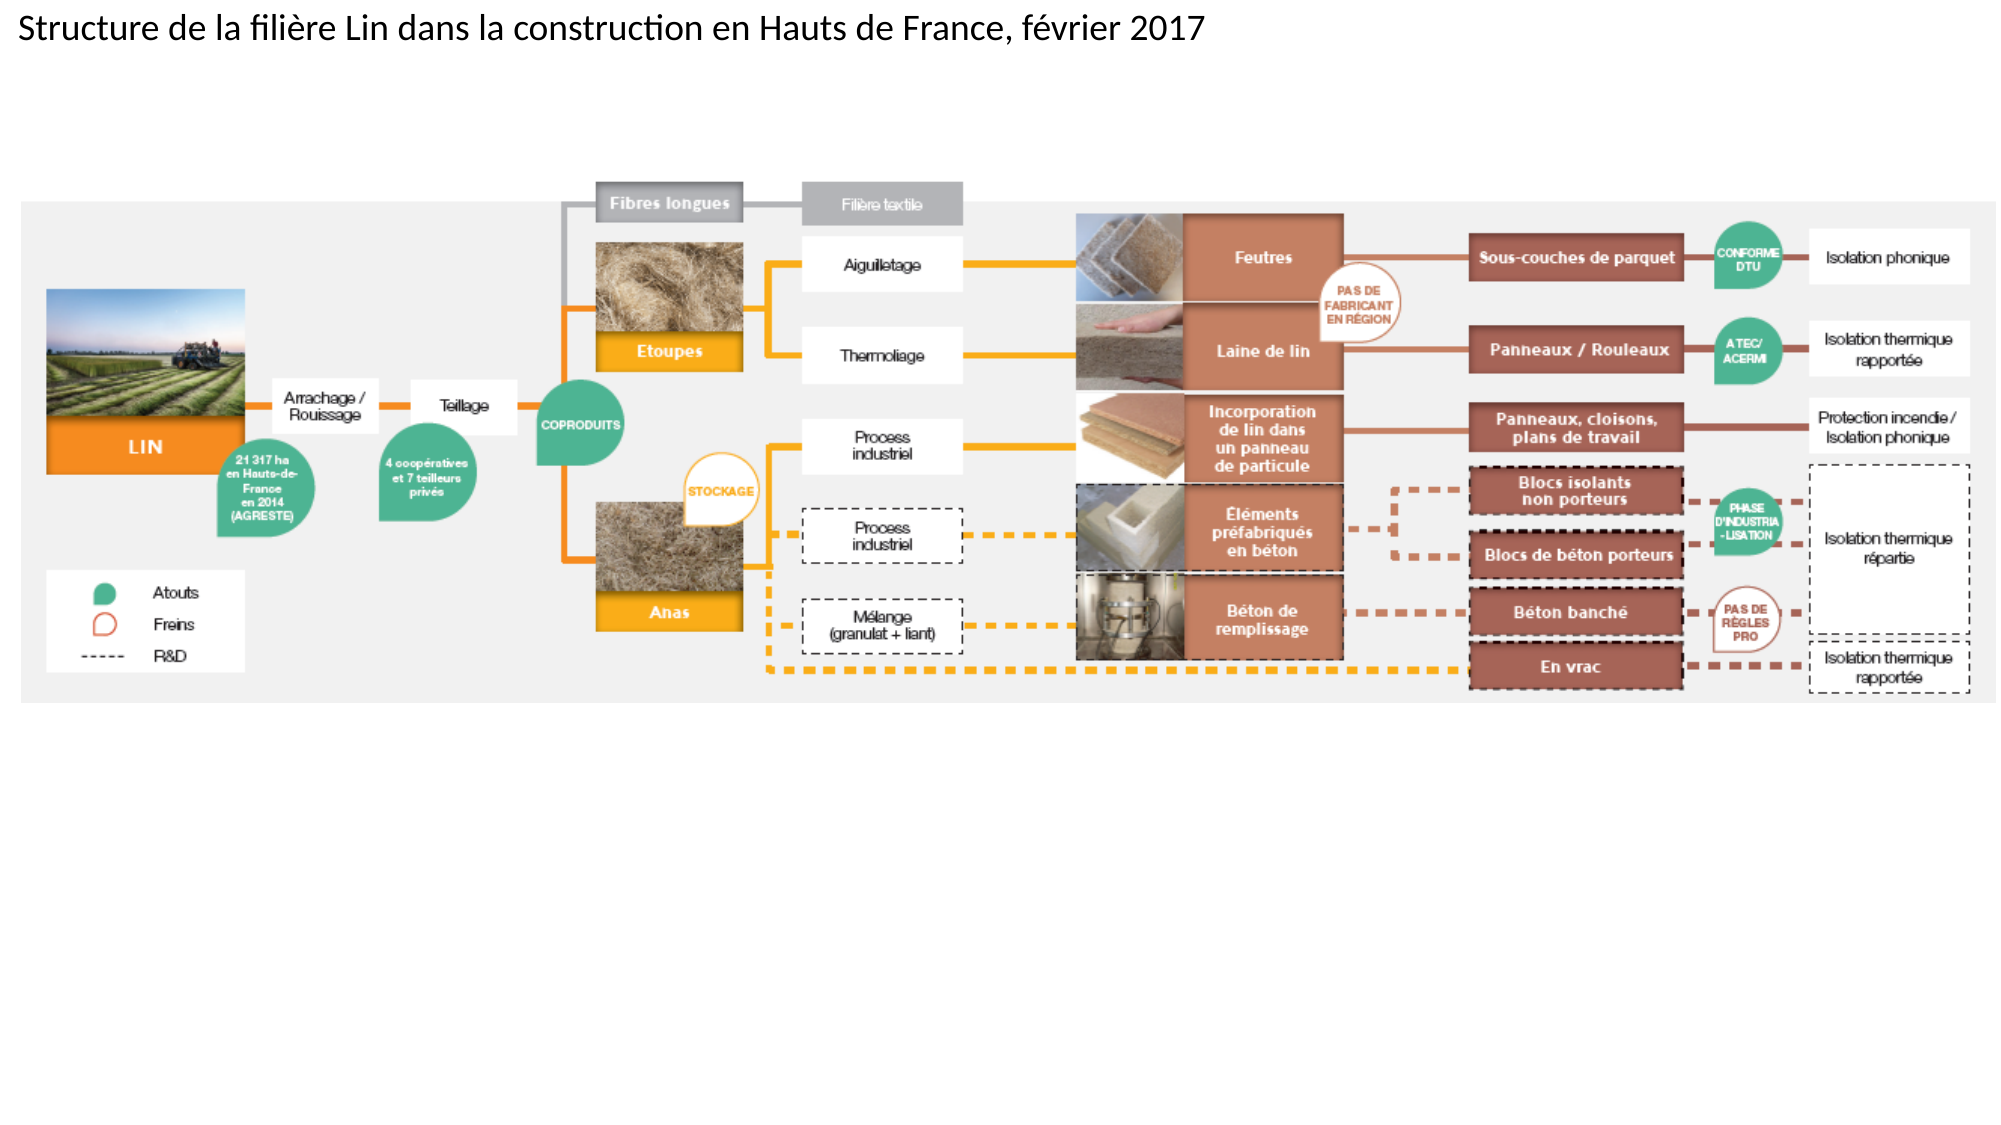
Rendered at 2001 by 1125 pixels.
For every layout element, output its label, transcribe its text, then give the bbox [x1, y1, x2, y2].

text_box Structure de la filière Lin dans la construction en Hauts de France, février 2017 [3, 0, 1223, 101]
picture [21, 179, 1996, 703]
